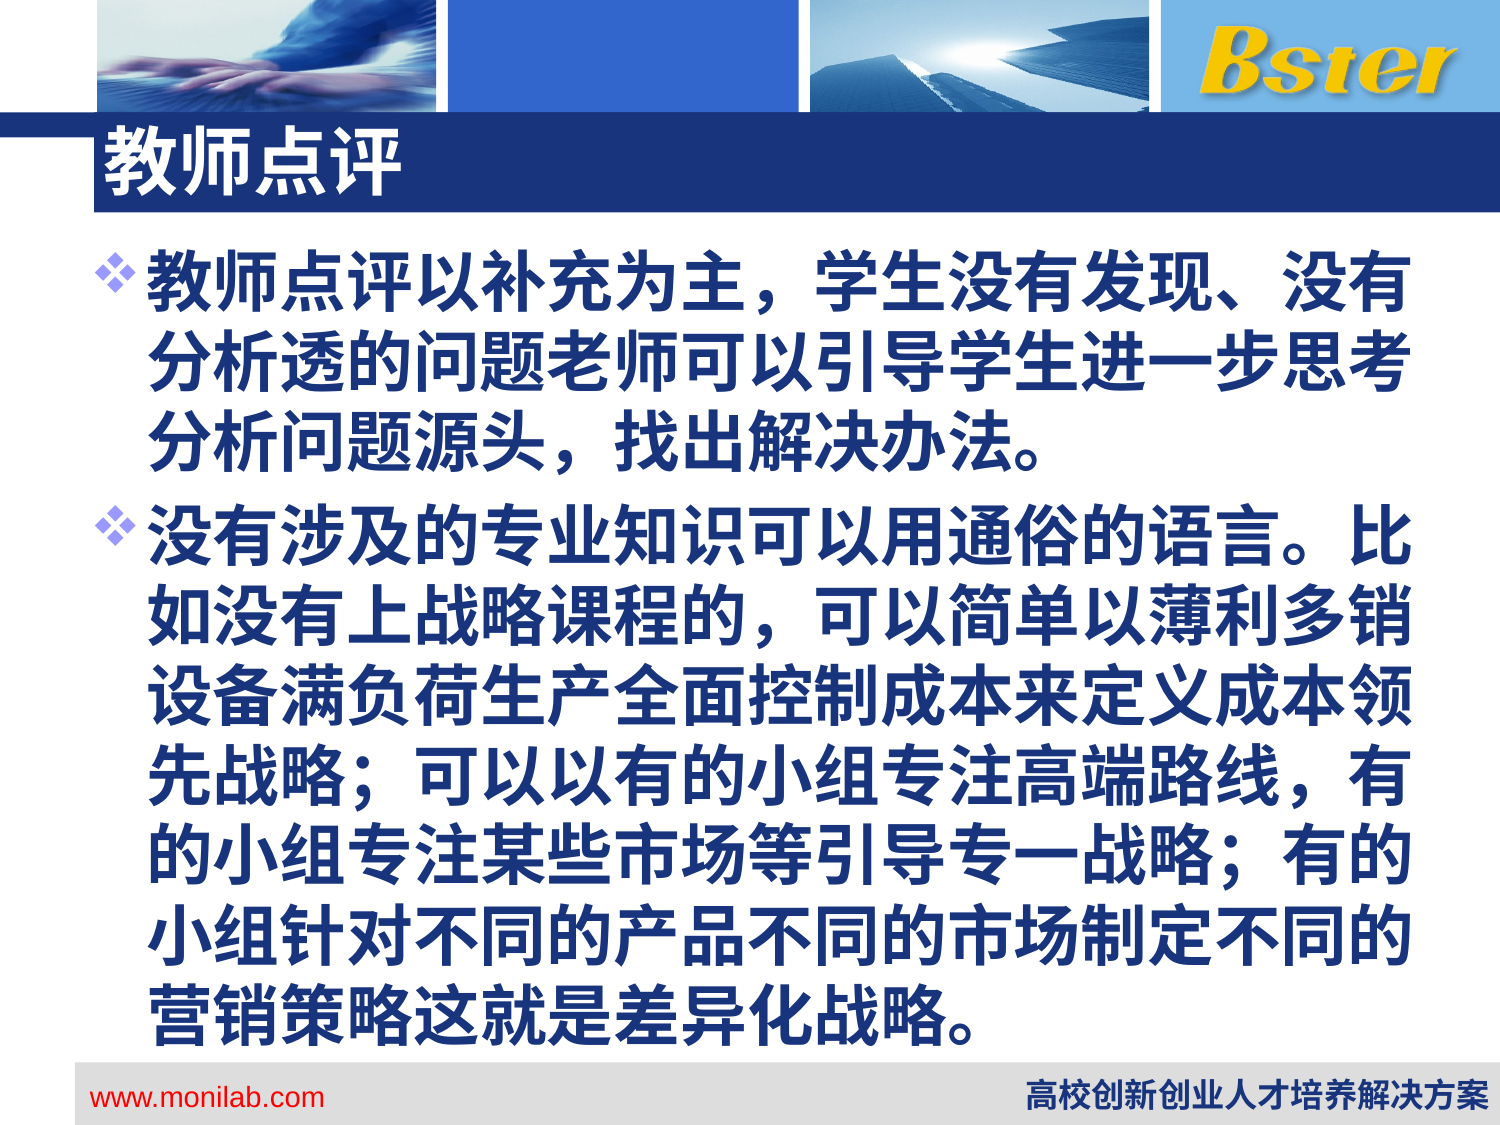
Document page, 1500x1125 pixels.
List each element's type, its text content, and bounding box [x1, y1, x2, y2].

picture [1199, 26, 1458, 94]
picture [810, 0, 1150, 112]
picture [97, 0, 437, 112]
title 教师点评 [88, 113, 1369, 206]
list 教师点评以补充为主，学生没有发现、没有分析透的问题老师可以引导学生进一步思考分析问题源头，找出解决办法。 没有涉及的专业知识可以用通俗的语言。比如没有上战略课程的，可以简单以薄利多销设备满负荷生产全面控制成本来定义成本领先战略；可以以有的小组专注高端路线，有的小组专注某些市场等引导专一战略；有的小组针对不同的产品不同的市场制定不同的营销策略这就是差异化战略。 [74, 232, 1454, 1034]
